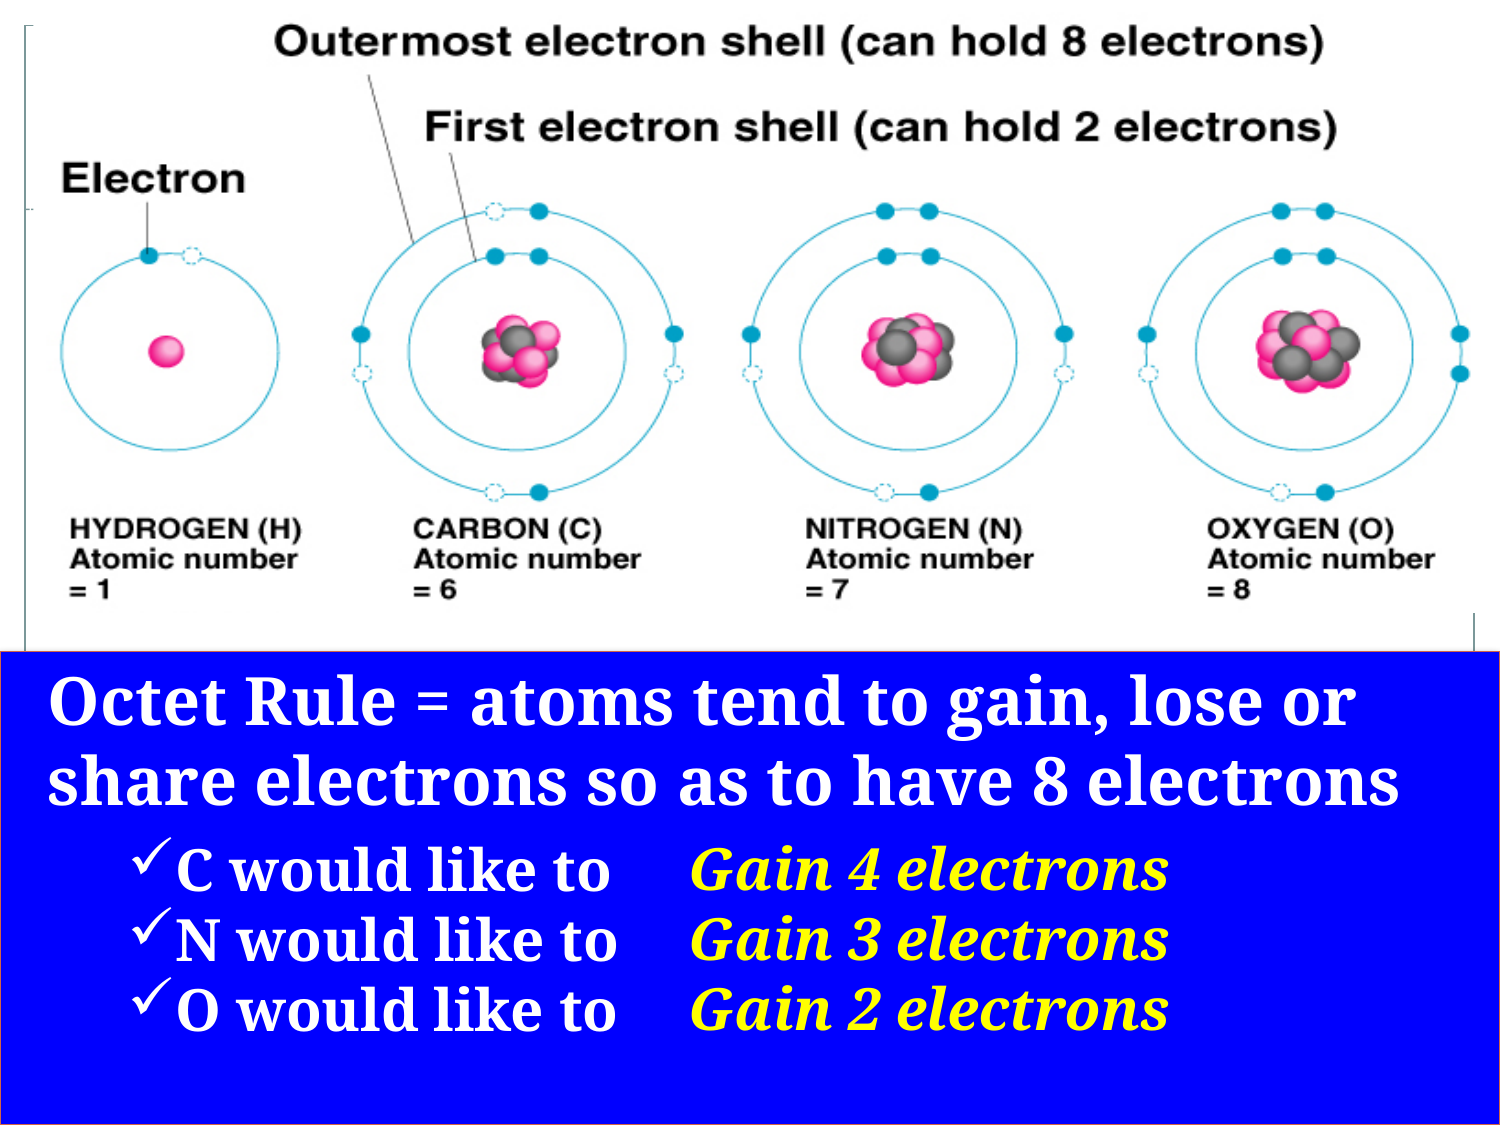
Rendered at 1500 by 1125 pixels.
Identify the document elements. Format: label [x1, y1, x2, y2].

text_box [32, 651, 1500, 1054]
picture [32, 0, 1500, 613]
text_box [0, 651, 1500, 1125]
